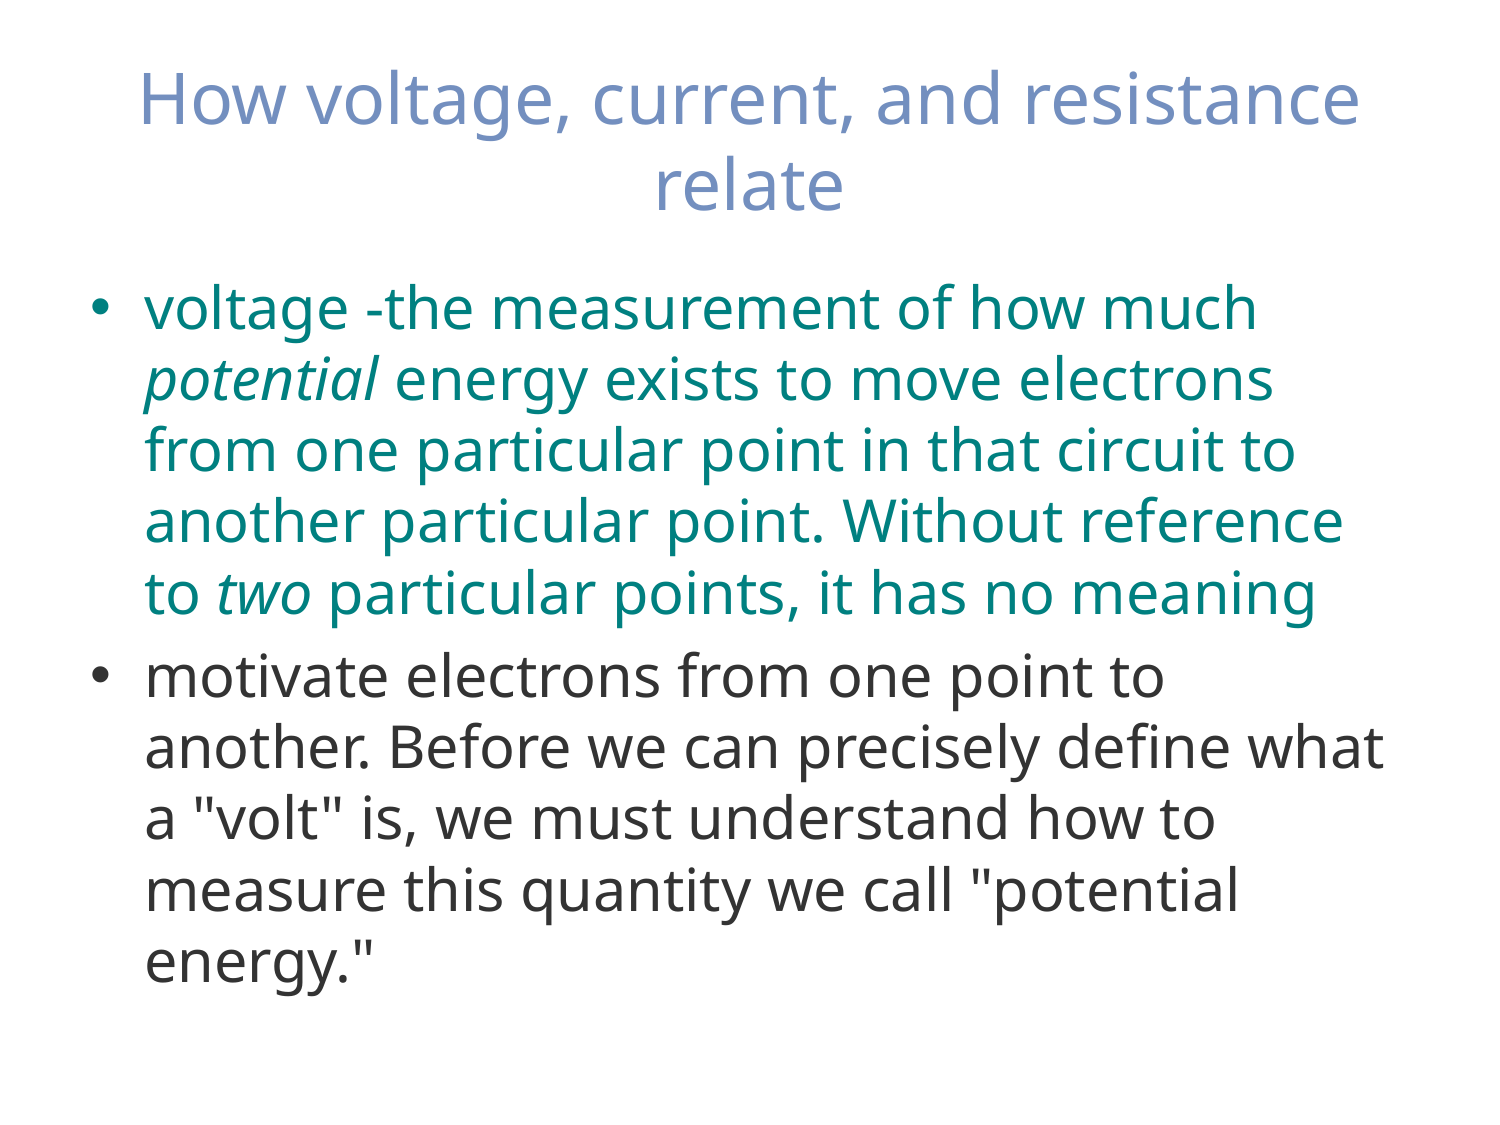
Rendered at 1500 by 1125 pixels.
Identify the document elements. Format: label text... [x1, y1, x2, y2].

list voltage -the measurement of how much potential energy exists to move electrons from one particular point in that circuit to another particular point. Without reference to two particular points, it has no meaning motivate electrons from one point to another. Before we can precisely define what a "volt" is, we must understand how to measure this quantity we call "potential energy." [75, 262, 1425, 1005]
title How voltage, current, and resistance relate [75, 45, 1425, 233]
